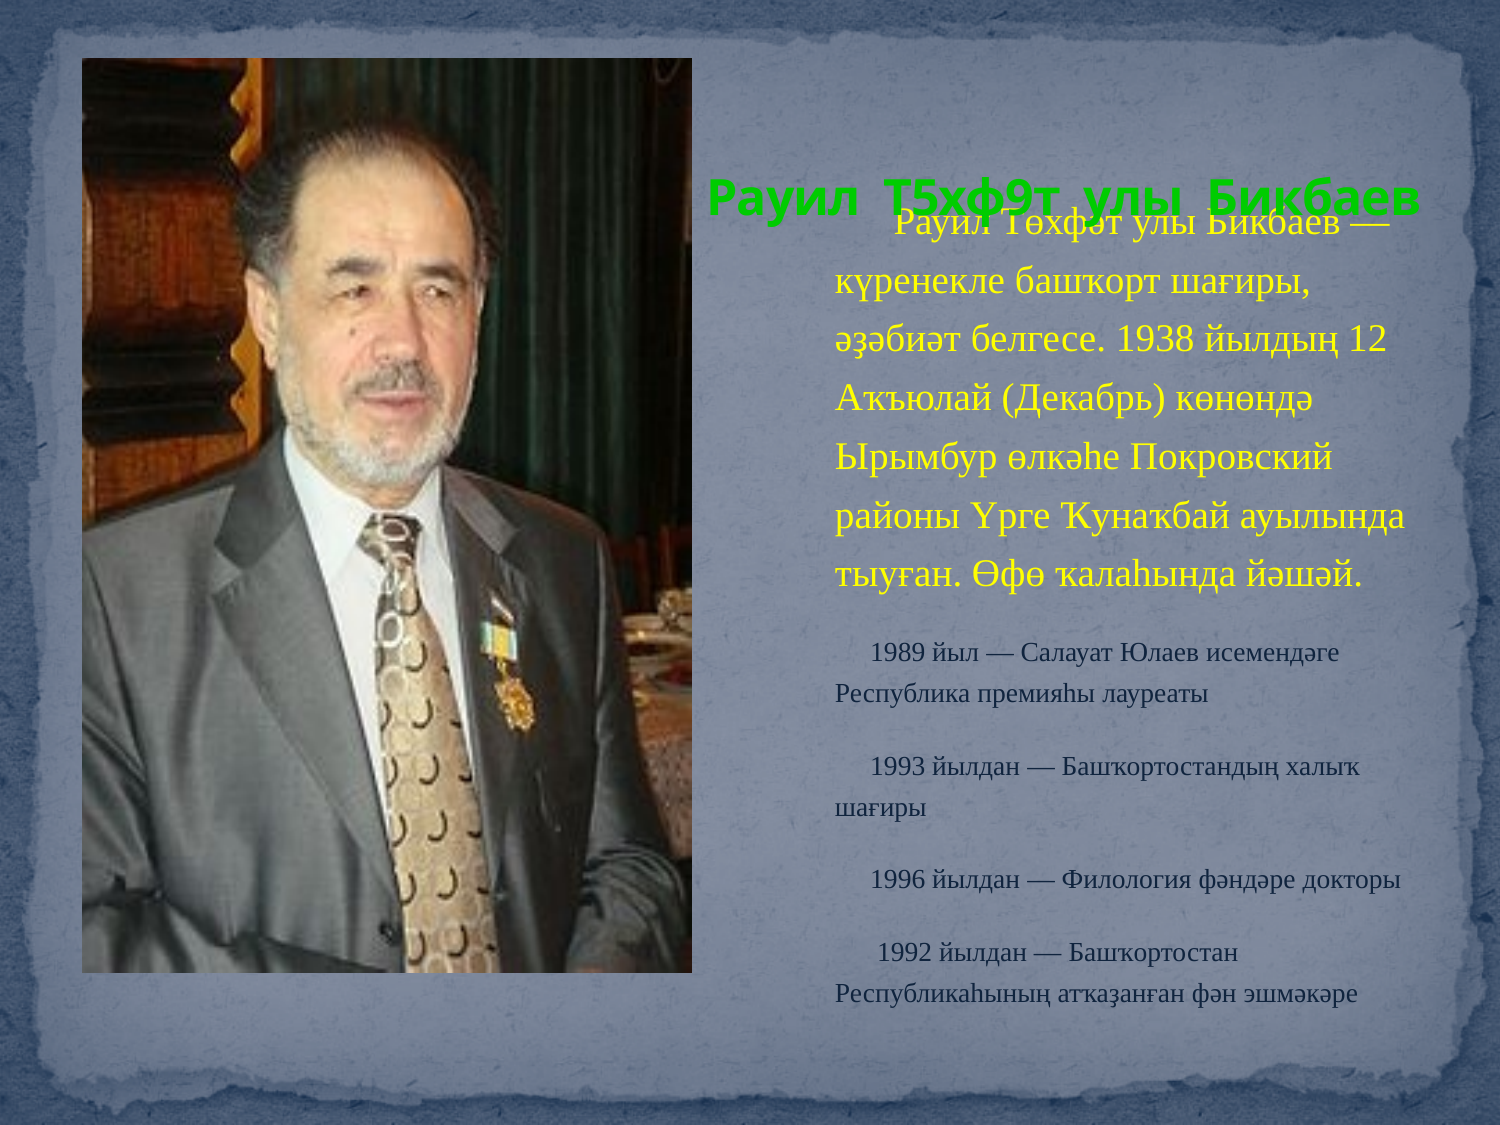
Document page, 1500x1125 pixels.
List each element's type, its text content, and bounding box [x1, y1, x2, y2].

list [83, 60, 691, 972]
list Рауил Төхфәт улы Бикбаев — күренекле башҡорт шағиры, әҙәбиәт белгесе. 1938 йылдың 12 Аҡъюлай (Декабрь) көнөндә Ырымбур өлкәһе Покровский районы Үрге Ҡунаҡбай ауылында тыуған. Өфө ҡалаһында йәшәй. 1989 йыл — Салауат Юлаев исемендәге Республика премияһы лауреаты 1993 йылдан — Башҡортостандың халыҡ шағиры 1996 йылдан — Филология фәндәре докторы 1992 йылдан — Башҡортостан Республикаһының атҡаҙанған фән эшмәкәре [820, 293, 1428, 1079]
title Рауил Т5хф9т улы Бикбаев [691, 46, 1438, 293]
